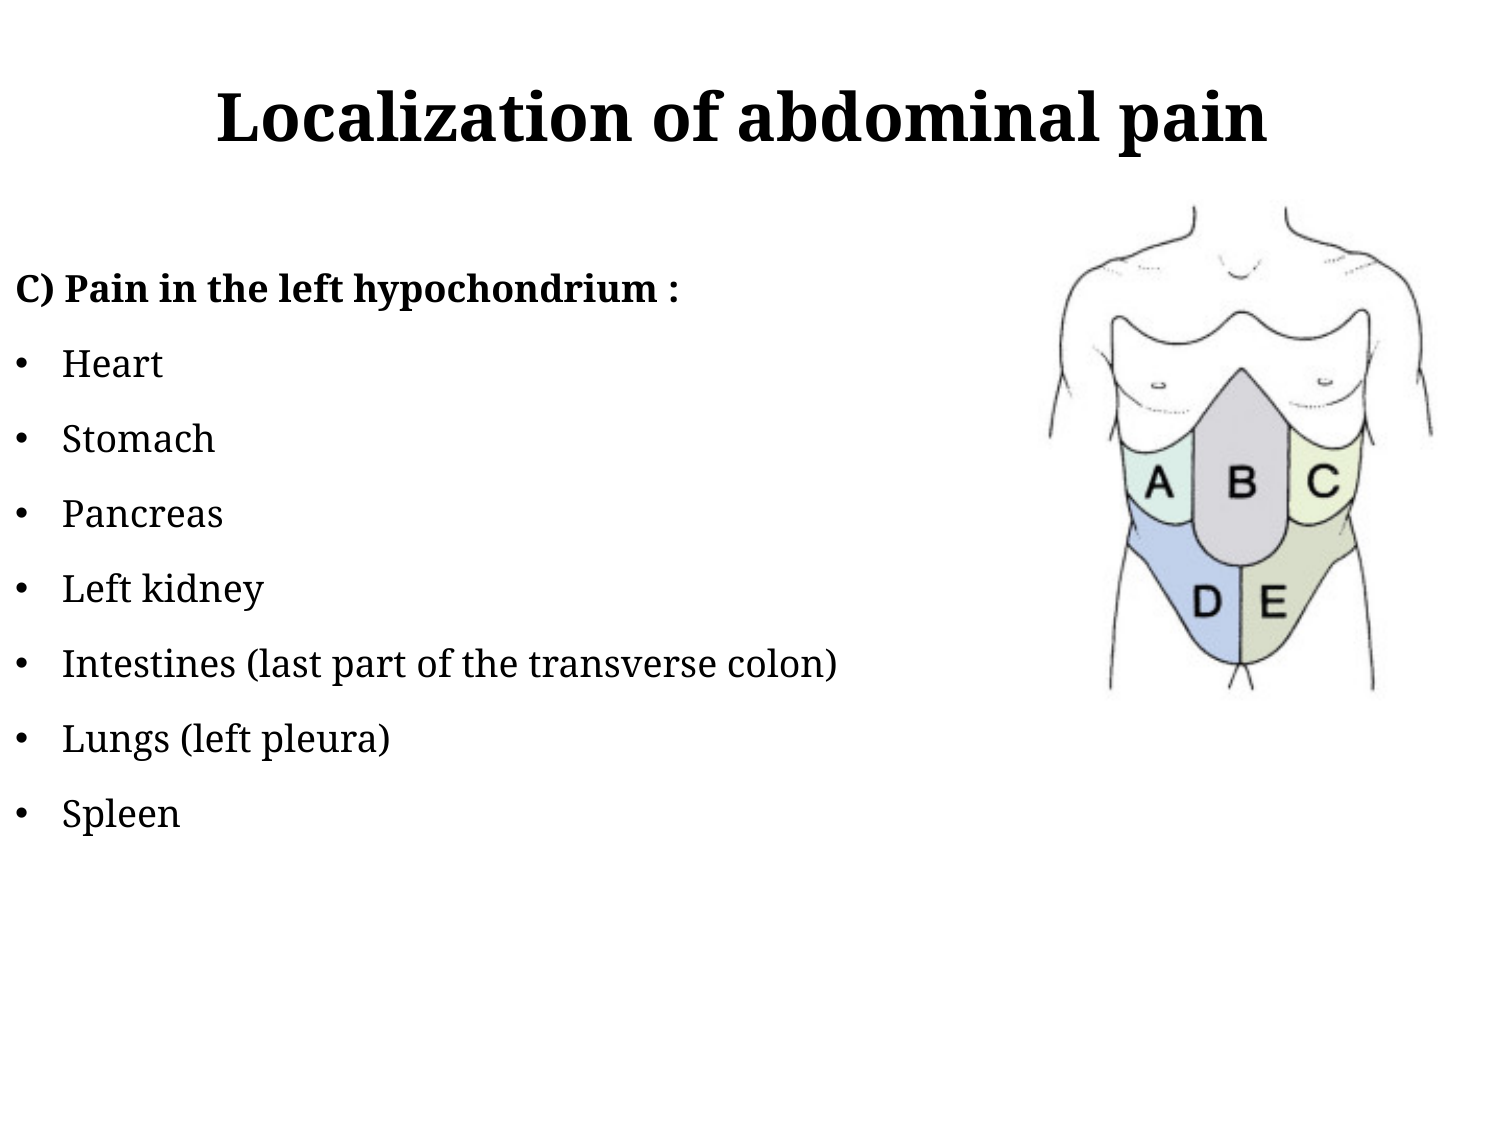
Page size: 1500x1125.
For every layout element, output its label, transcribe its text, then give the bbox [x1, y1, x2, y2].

list C) Pain in the left hypochondrium : Heart Stomach Pancreas Left kidney Intestines (last part of the transverse colon) Lungs (left pleura) Spleen [0, 235, 1050, 1005]
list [1037, 199, 1449, 705]
title Localization of abdominal pain [75, 44, 1413, 163]
